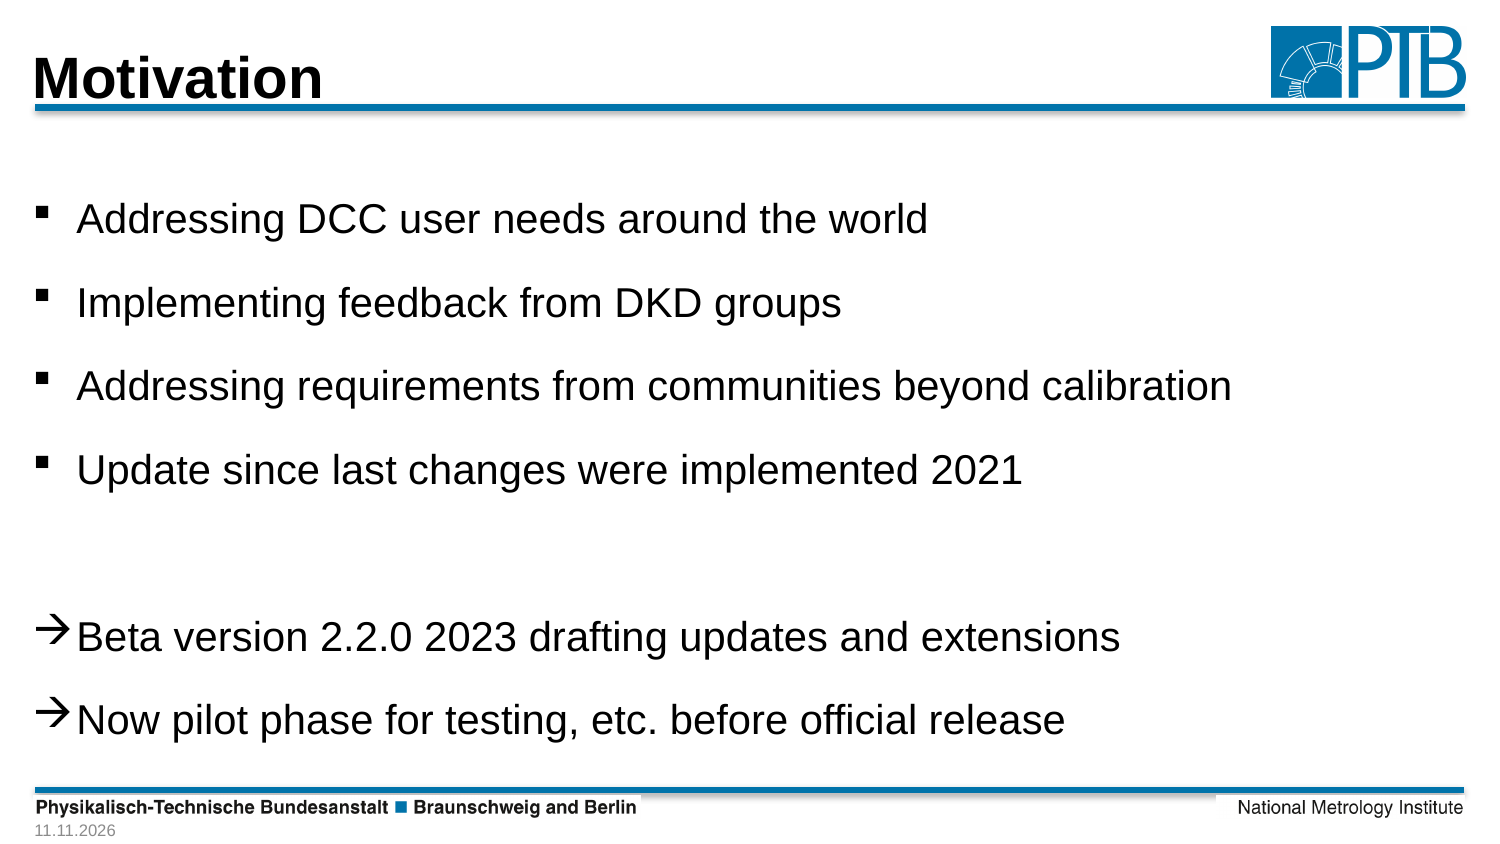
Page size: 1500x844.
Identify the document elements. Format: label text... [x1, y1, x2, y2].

picture [1459, 26, 1467, 75]
picture [1459, 80, 1467, 98]
list Addressing DCC user needs around the world Implementing feedback from DKD groups Addressing requirements from communities beyond calibration Update since last changes were implemented 2021 Beta version 2.2.0 2023 drafting updates and extensions Now pilot phase for testing, etc. before official release [17, 159, 1459, 780]
picture [33, 795, 641, 815]
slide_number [19, 815, 669, 844]
title Motivation [17, 26, 1459, 123]
picture [1216, 795, 1465, 819]
